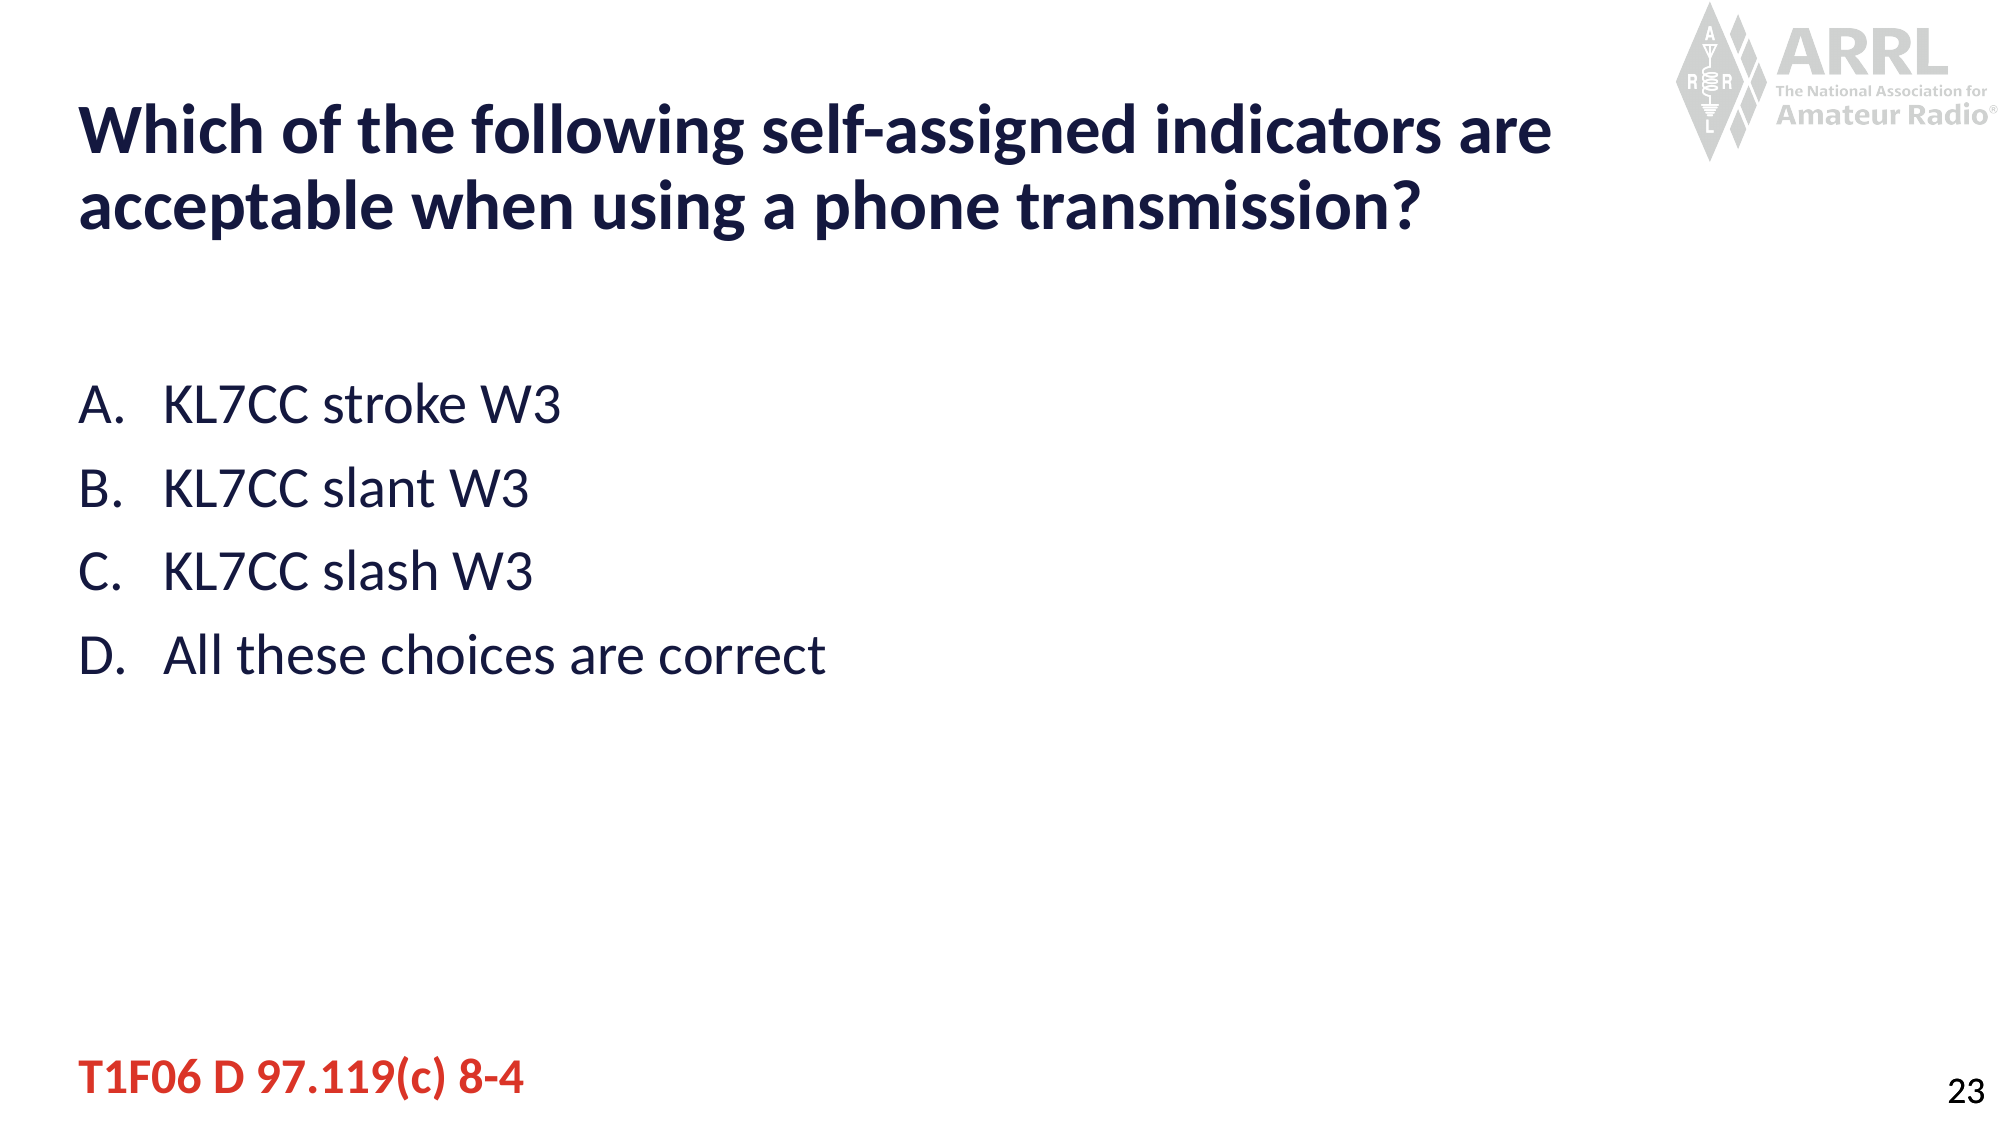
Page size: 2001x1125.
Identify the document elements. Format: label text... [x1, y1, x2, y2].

text_box T1F06 D 97.119(c) 8-4 [63, 1036, 921, 1112]
list KL7CC stroke W3 KL7CC slant W3 KL7CC slash W3 All these choices are correct [63, 365, 1863, 989]
title Which of the following self-assigned indicators are acceptable when using a phone transmission? [63, 59, 1863, 278]
picture [1674, 0, 2000, 164]
